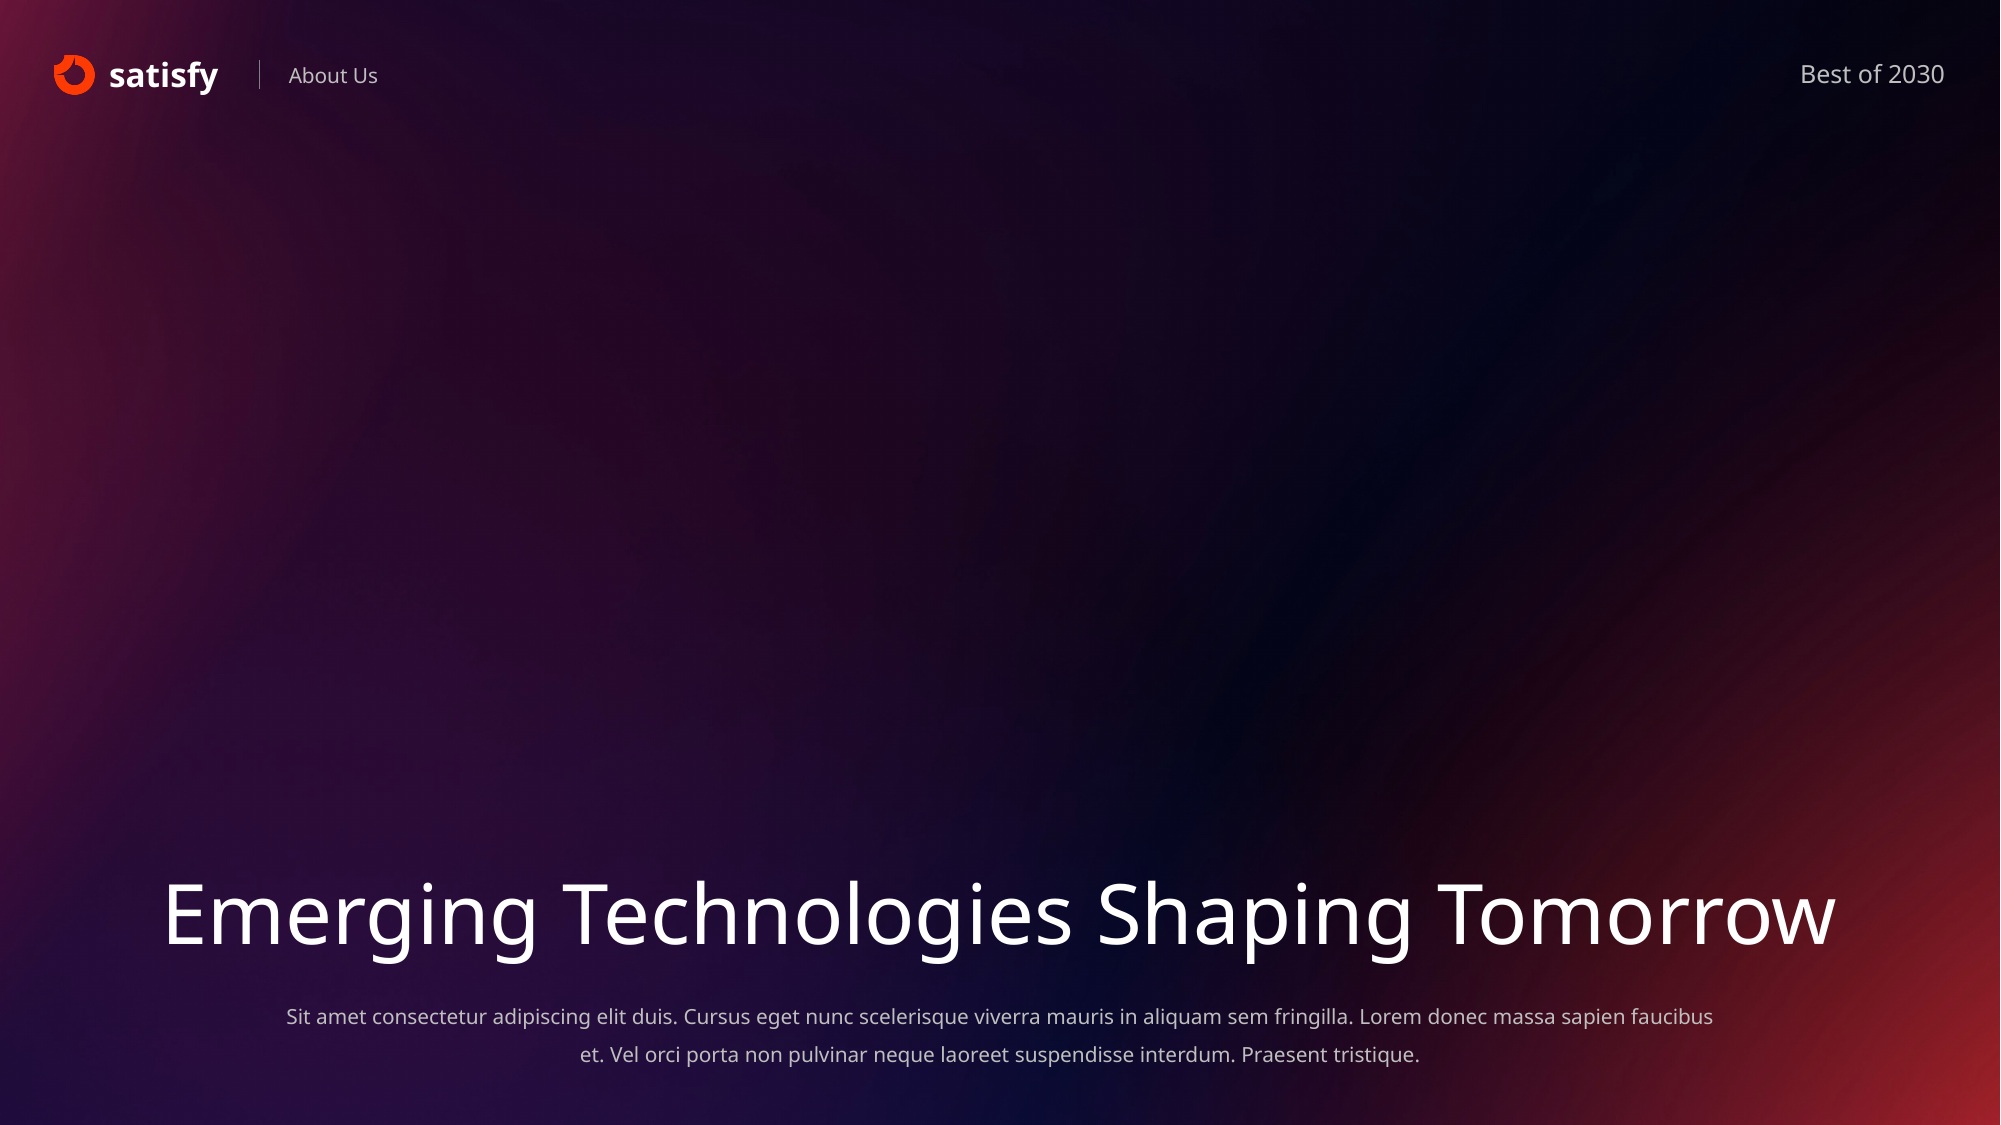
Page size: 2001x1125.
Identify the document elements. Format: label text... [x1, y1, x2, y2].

text_box Emerging Technologies Shaping Tomorrow [88, 860, 1912, 961]
text_box Sit amet consectetur adipiscing elit duis. Cursus eget nunc scelerisque viverra mauris in aliquam sem fringilla. Lorem donec massa sapien faucibus et. Vel orci porta non pulvinar neque laoreet suspendisse interdum. Praesent tristique. [282, 991, 1718, 1067]
picture [0, 0, 2000, 1125]
text_box Best of 2030 [1778, 58, 1946, 89]
text_box satisfy [109, 54, 251, 95]
text_box About Us [288, 62, 418, 88]
